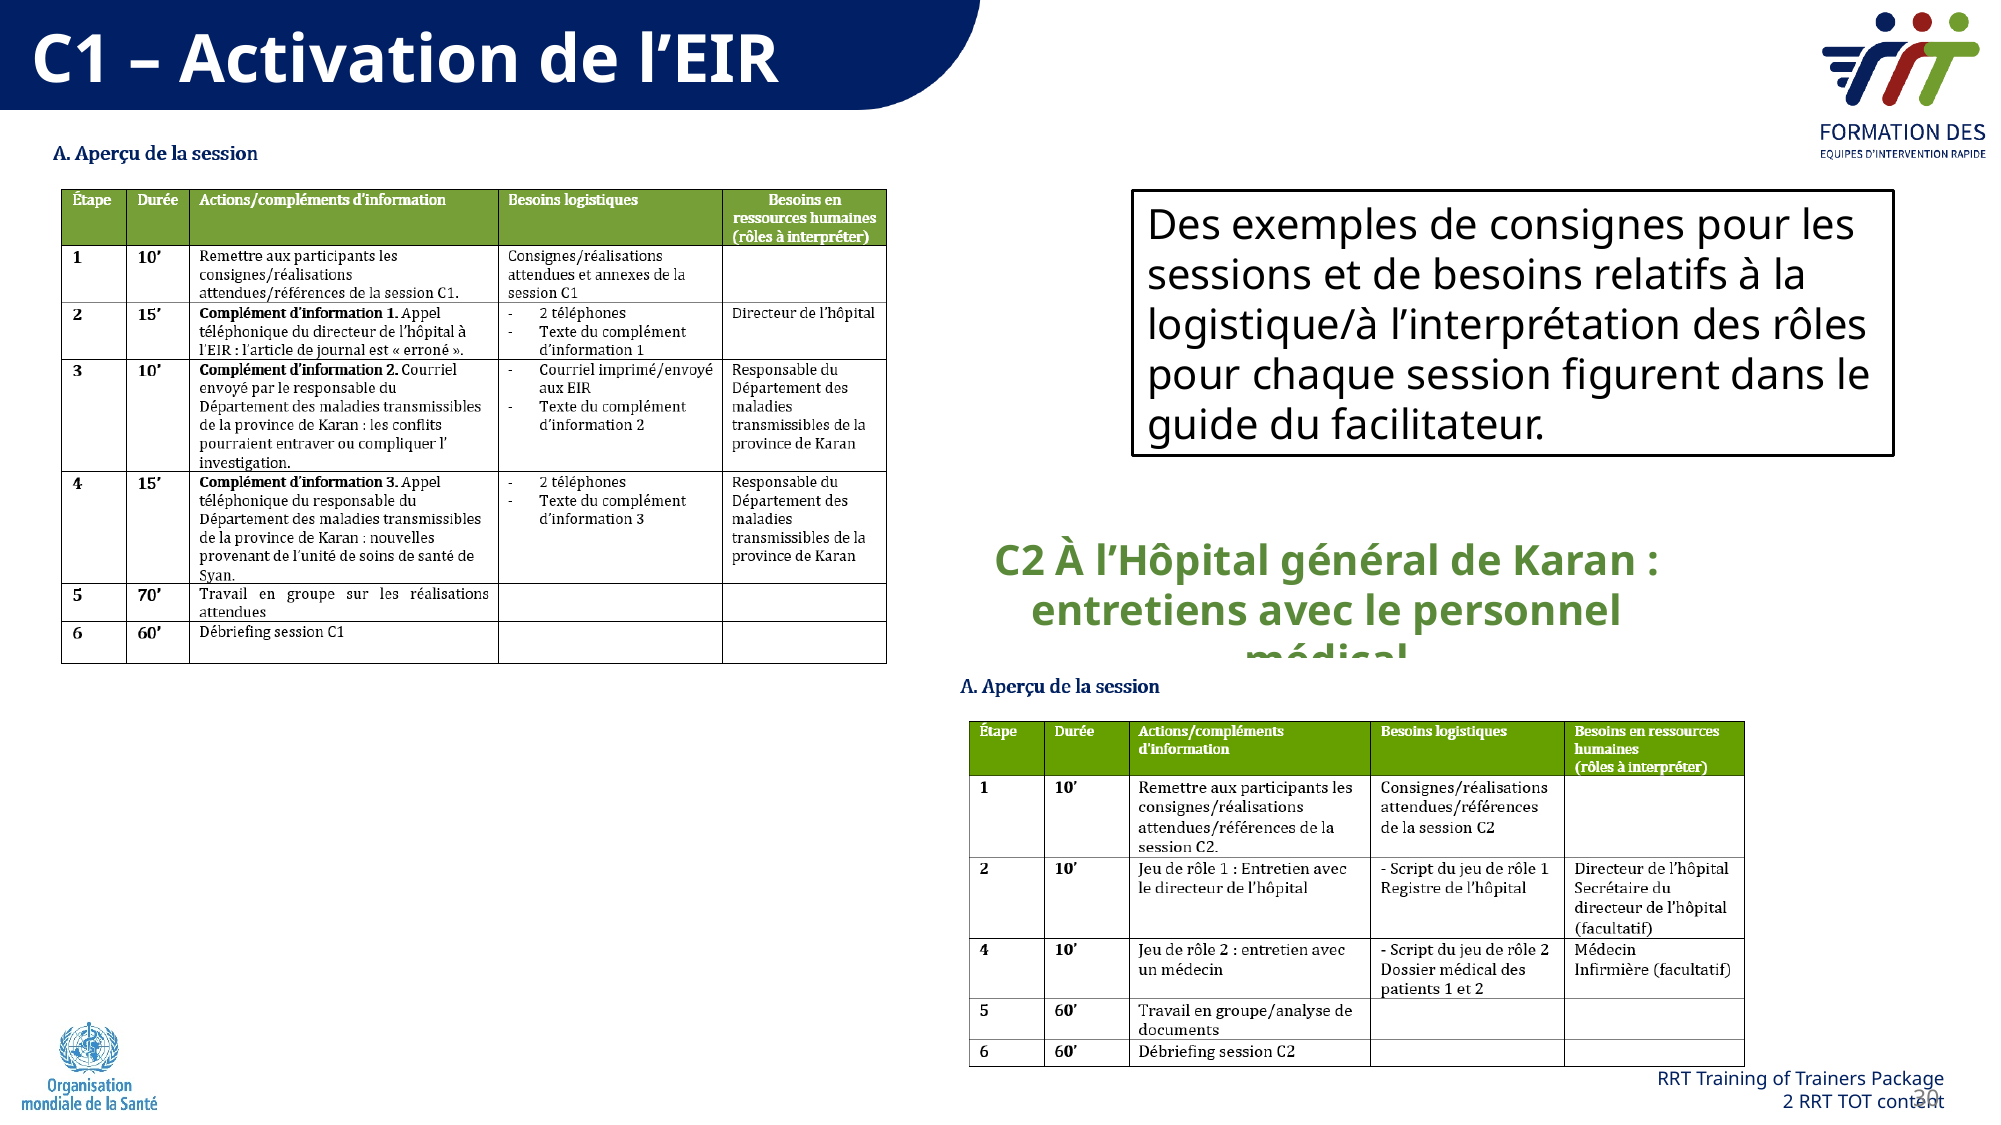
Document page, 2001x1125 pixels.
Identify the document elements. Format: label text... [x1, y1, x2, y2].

text_box C2 À l’Hôpital général de Karan : entretiens avec le personnel médical [934, 526, 1720, 737]
text_box Des exemples de consignes pour les sessions et de besoins relatifs à la logistique/à l’interprétation des rôles pour chaque session figurent dans le guide du facilitateur. [1132, 190, 1894, 456]
picture [1820, 11, 1986, 160]
picture [958, 658, 1747, 1069]
picture [0, 0, 981, 110]
title C1 – Activation de l’EIR [23, 2, 1058, 110]
picture [46, 141, 894, 668]
picture [20, 1020, 158, 1111]
